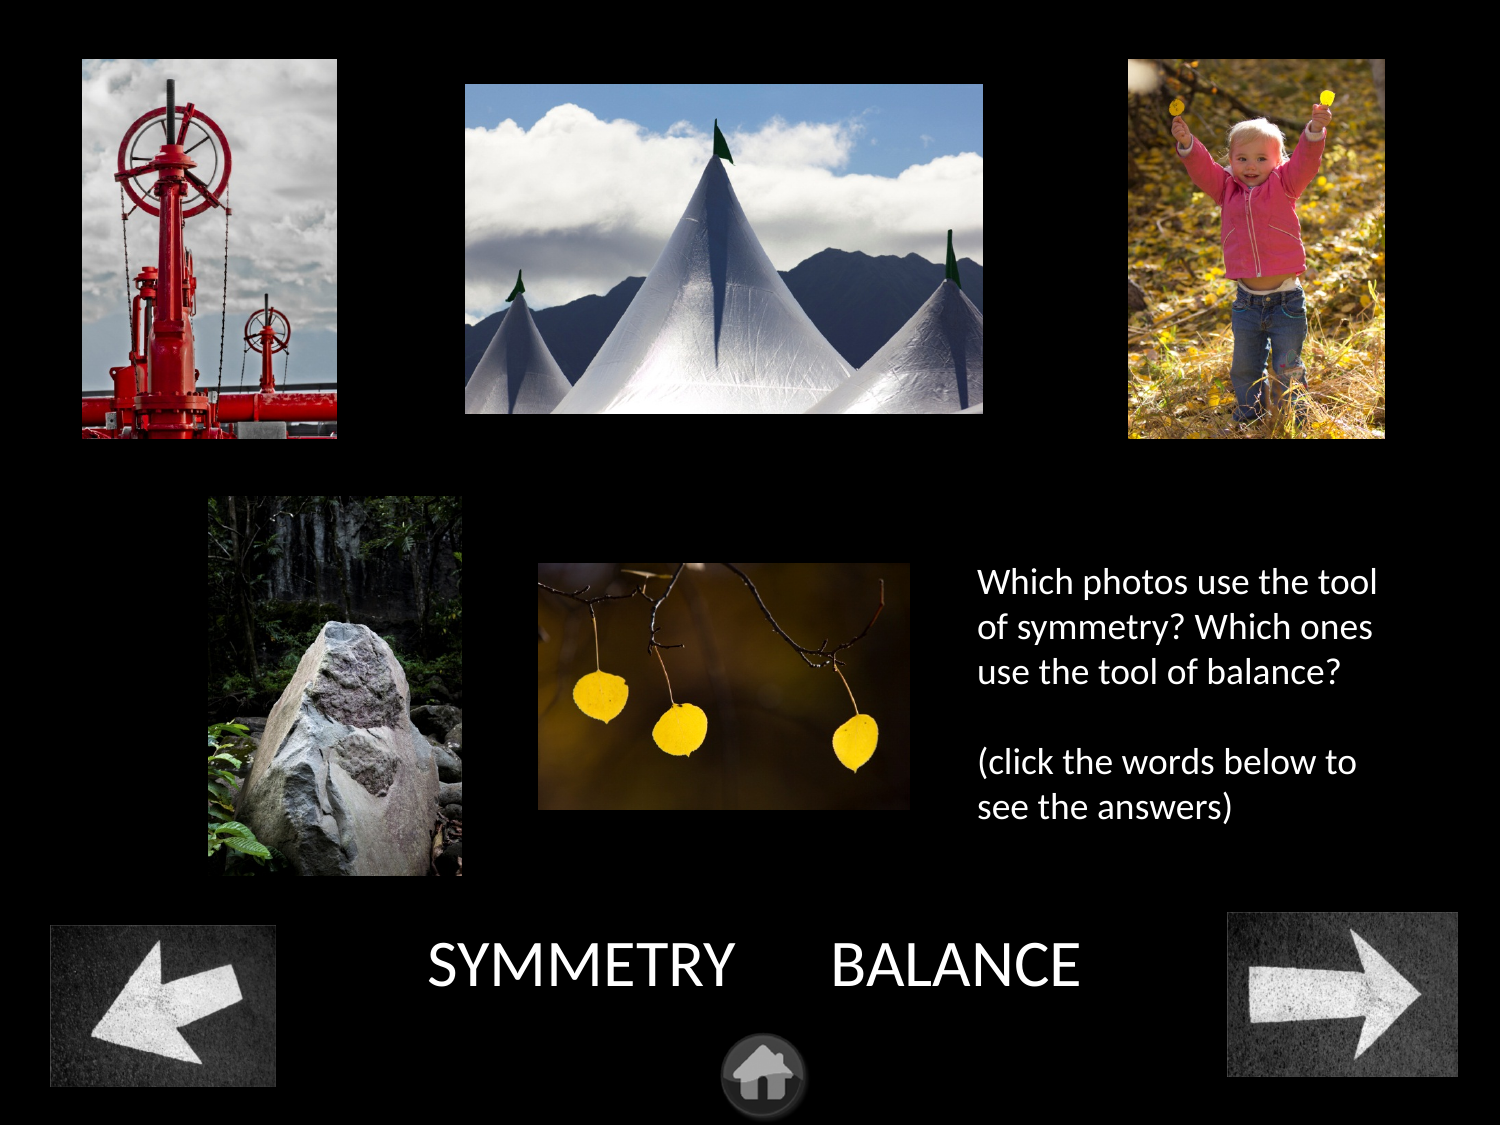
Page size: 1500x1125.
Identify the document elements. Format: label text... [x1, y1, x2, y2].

picture [51, 926, 276, 1087]
text_box Which photos use the tool of symmetry? Which ones use the tool of balance? (click the words below to see the answers) [962, 549, 1425, 835]
picture [208, 496, 462, 876]
picture [465, 83, 983, 414]
picture [1127, 59, 1385, 439]
picture [1228, 913, 1458, 1077]
picture [538, 562, 911, 810]
text_box SYMMETRY [412, 912, 775, 1008]
text_box BALANCE [815, 912, 1110, 1008]
picture [82, 59, 338, 439]
